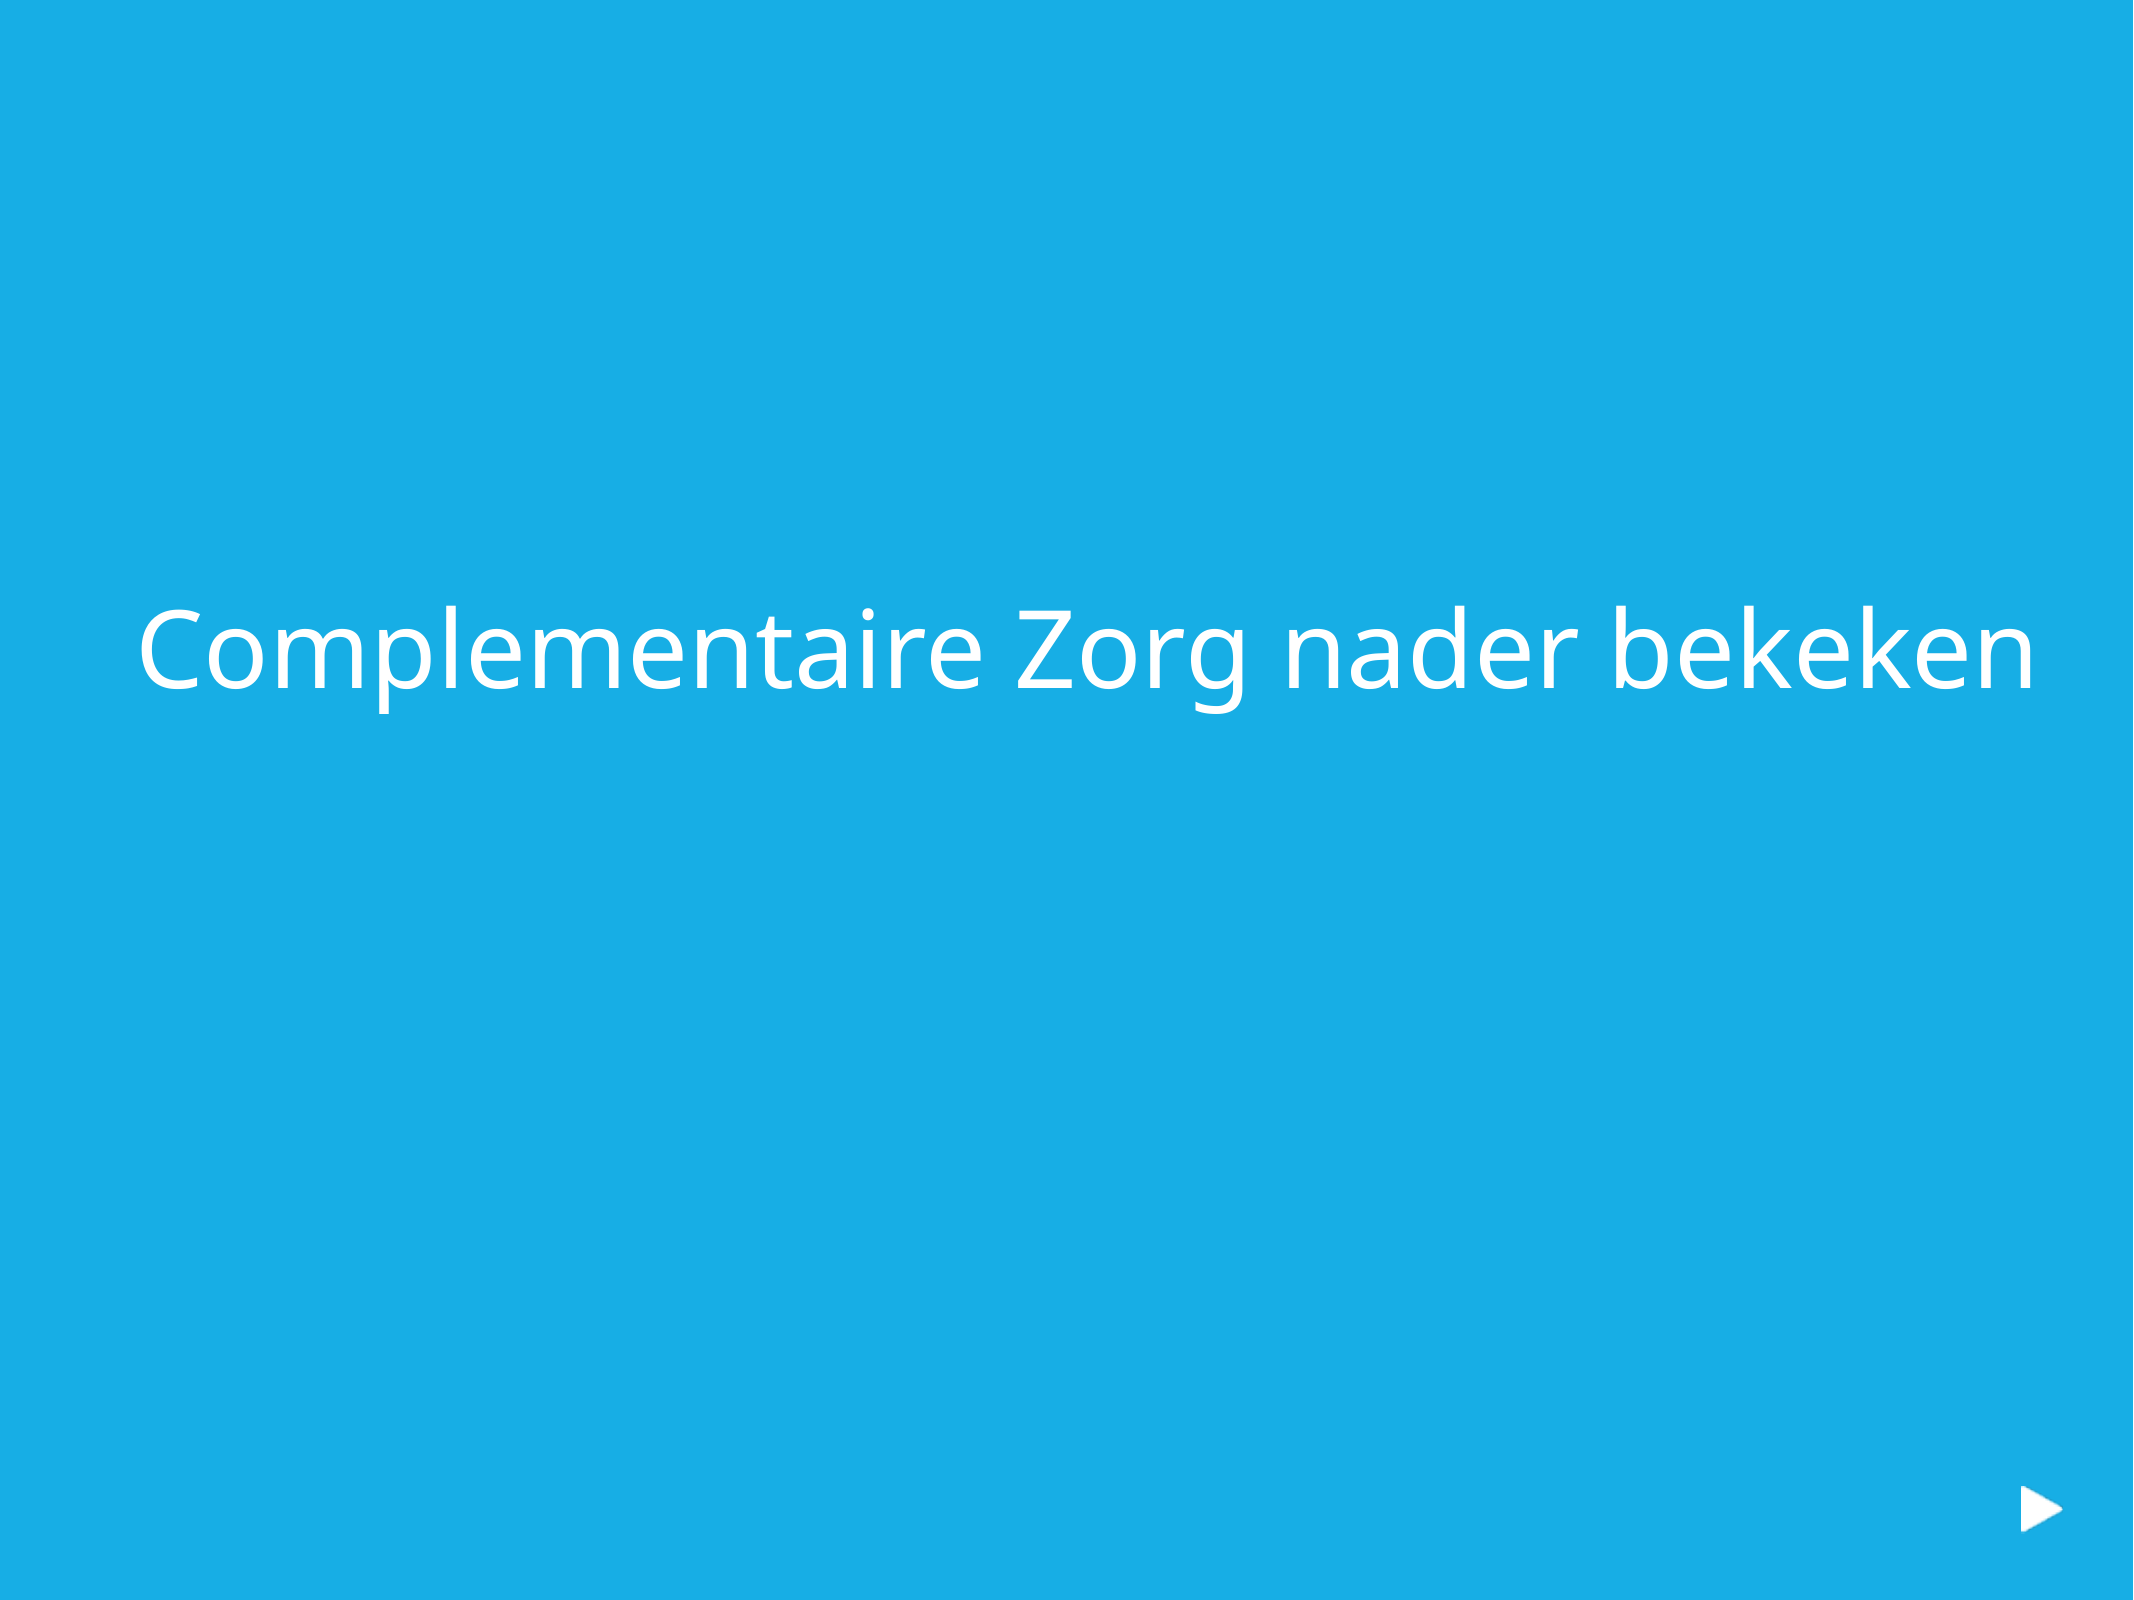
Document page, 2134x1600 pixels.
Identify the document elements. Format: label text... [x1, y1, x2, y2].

text_box Complementaire Zorg nader bekeken [127, 571, 2050, 718]
picture [2021, 1485, 2065, 1534]
